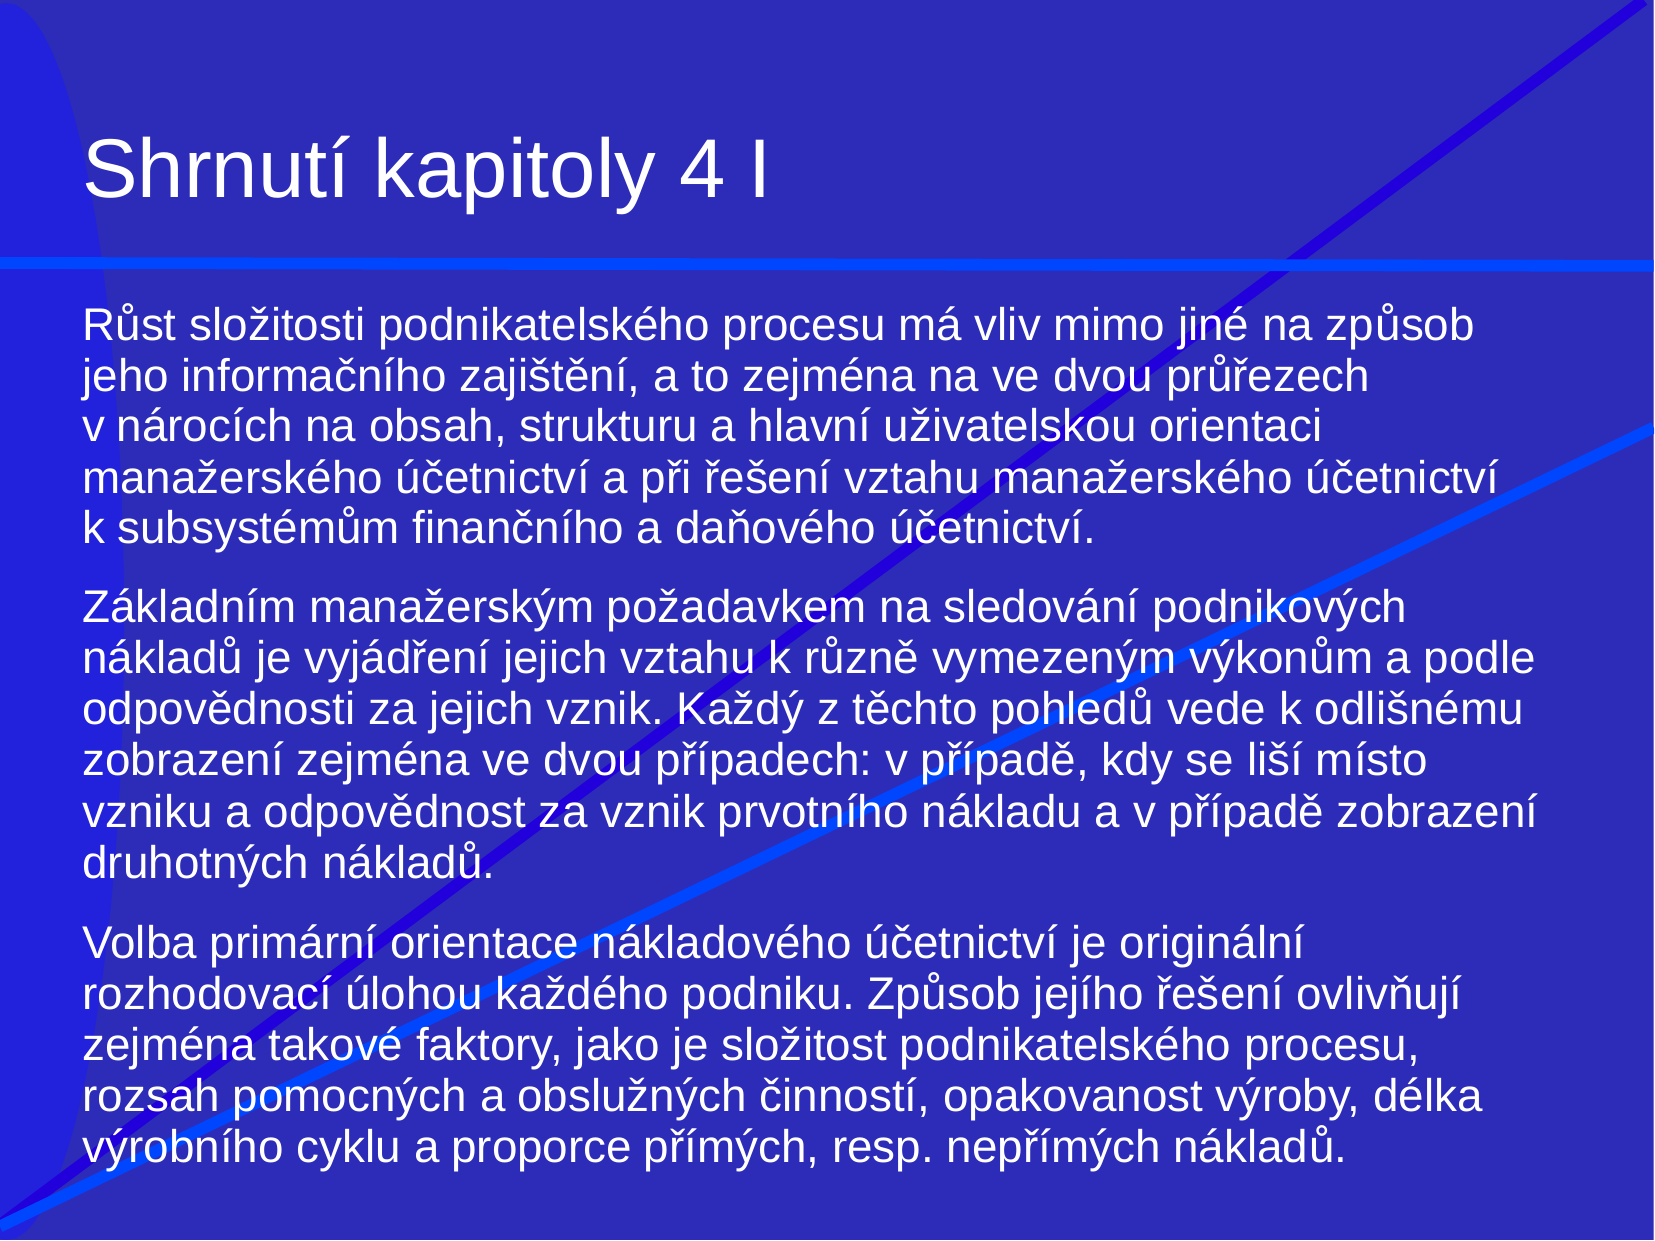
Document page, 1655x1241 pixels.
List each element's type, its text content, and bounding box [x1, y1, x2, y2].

text_box Růst složitosti podnikatelského procesu má vliv mimo jiné na způsob jeho informačního zajištění, a to zejména na ve dvou průřezech v nárocích na obsah, strukturu a hlavní uživatelskou orientaci manažerského účetnictví a při řešení vztahu manažerského účetnictví k subsystémům finančního a daňového účetnictví. Základním manažerským požadavkem na sledování podnikových nákladů je vyjádření jejich vztahu k různě vymezeným výkonům a podle odpovědnosti za jejich vznik. Každý z těchto pohledů vede k odlišnému zobrazení zejména ve dvou případech: v případě, kdy se liší místo vzniku a odpovědnost za vznik prvotního nákladu a v případě zobrazení druhotných nákladů. Volba primární orientace nákladového účetnictví je originální rozhodovací úlohou každého podniku. Způsob jejího řešení ovlivňují zejména takové faktory, jako je složitost podnikatelského procesu, rozsah pomocných a obslužných činností, opakovanost výroby, délka výrobního cyklu a proporce přímých, resp. nepřímých nákladů. [80, 296, 1570, 1174]
title Shrnutí kapitoly 4 I [80, 66, 1574, 321]
